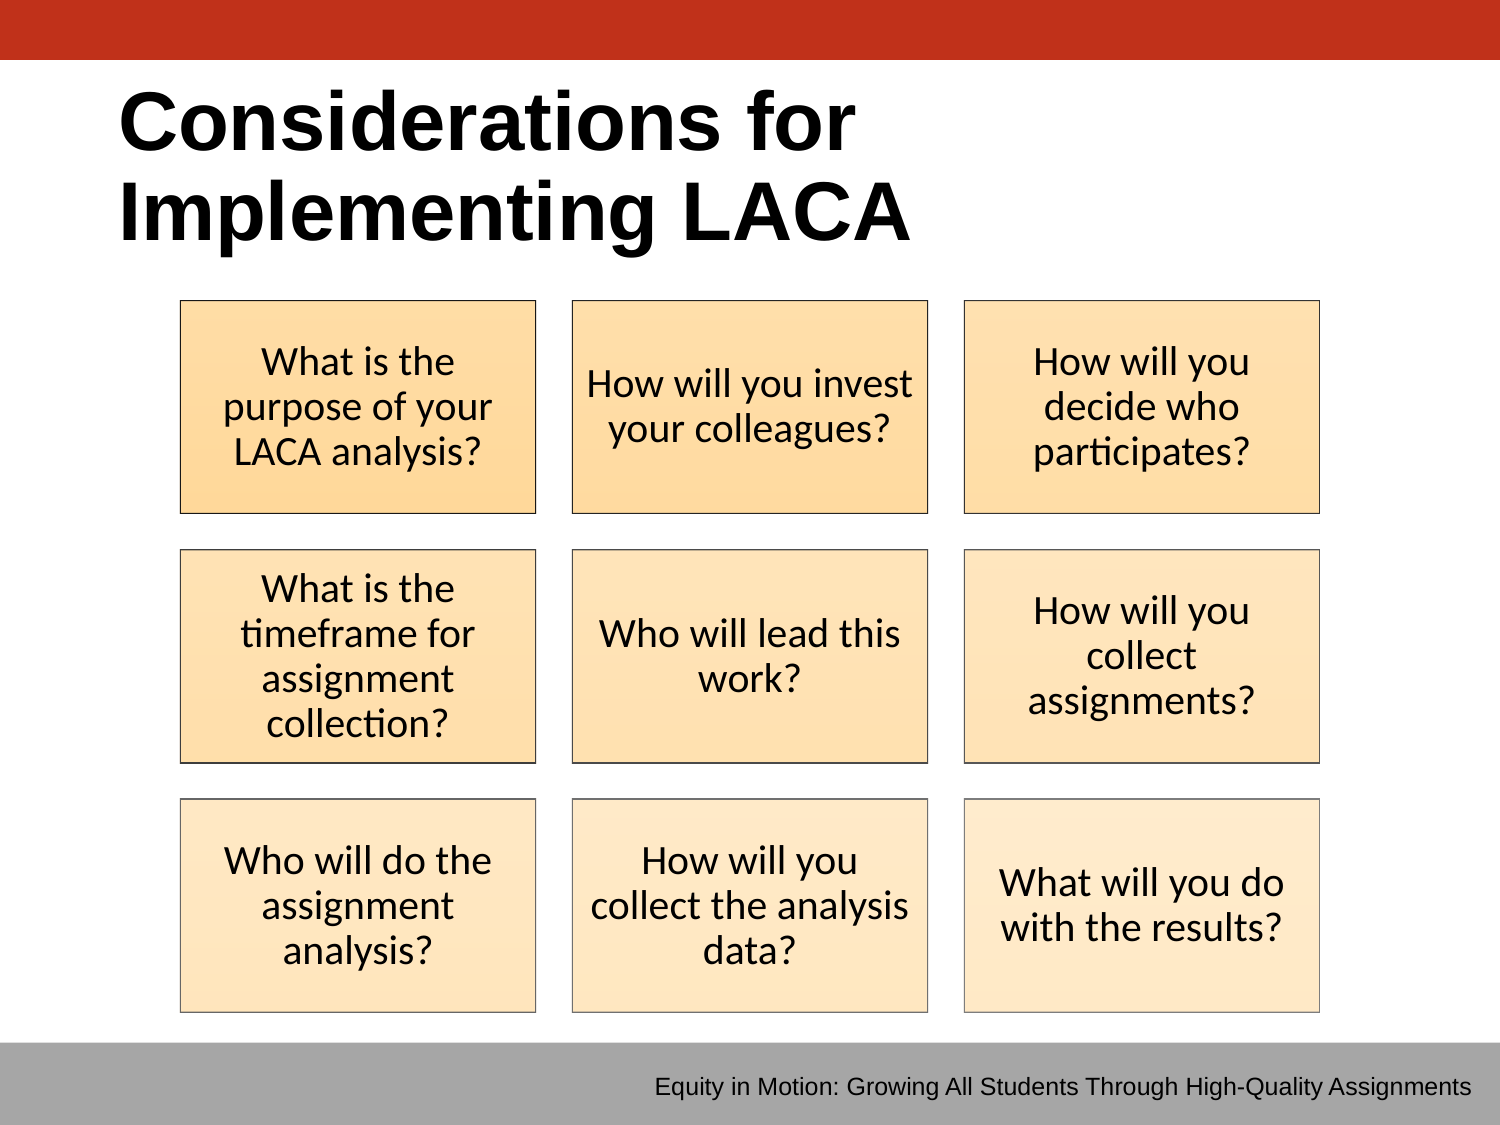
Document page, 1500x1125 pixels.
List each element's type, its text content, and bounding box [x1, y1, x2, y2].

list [103, 299, 1397, 1014]
title Considerations for Implementing LACA [103, 59, 1397, 278]
